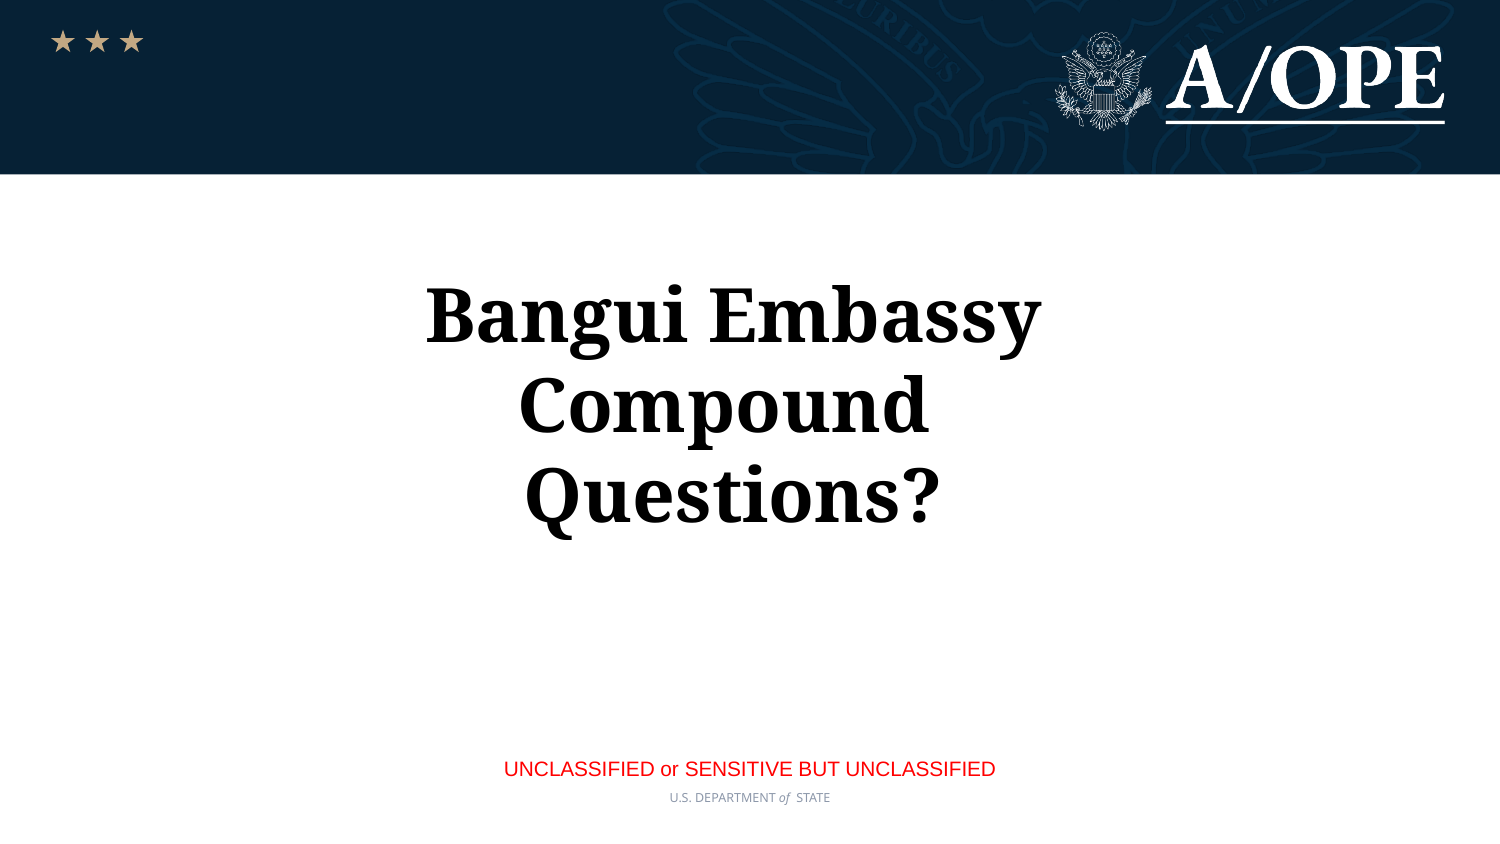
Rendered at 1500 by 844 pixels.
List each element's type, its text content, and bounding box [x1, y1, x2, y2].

text_box UNCLASSIFIED or SENSITIVE BUT UNCLASSIFIED [489, 747, 1011, 788]
picture [587, 0, 1500, 174]
title Bangui Embassy Compound Questions? [211, 67, 1256, 739]
